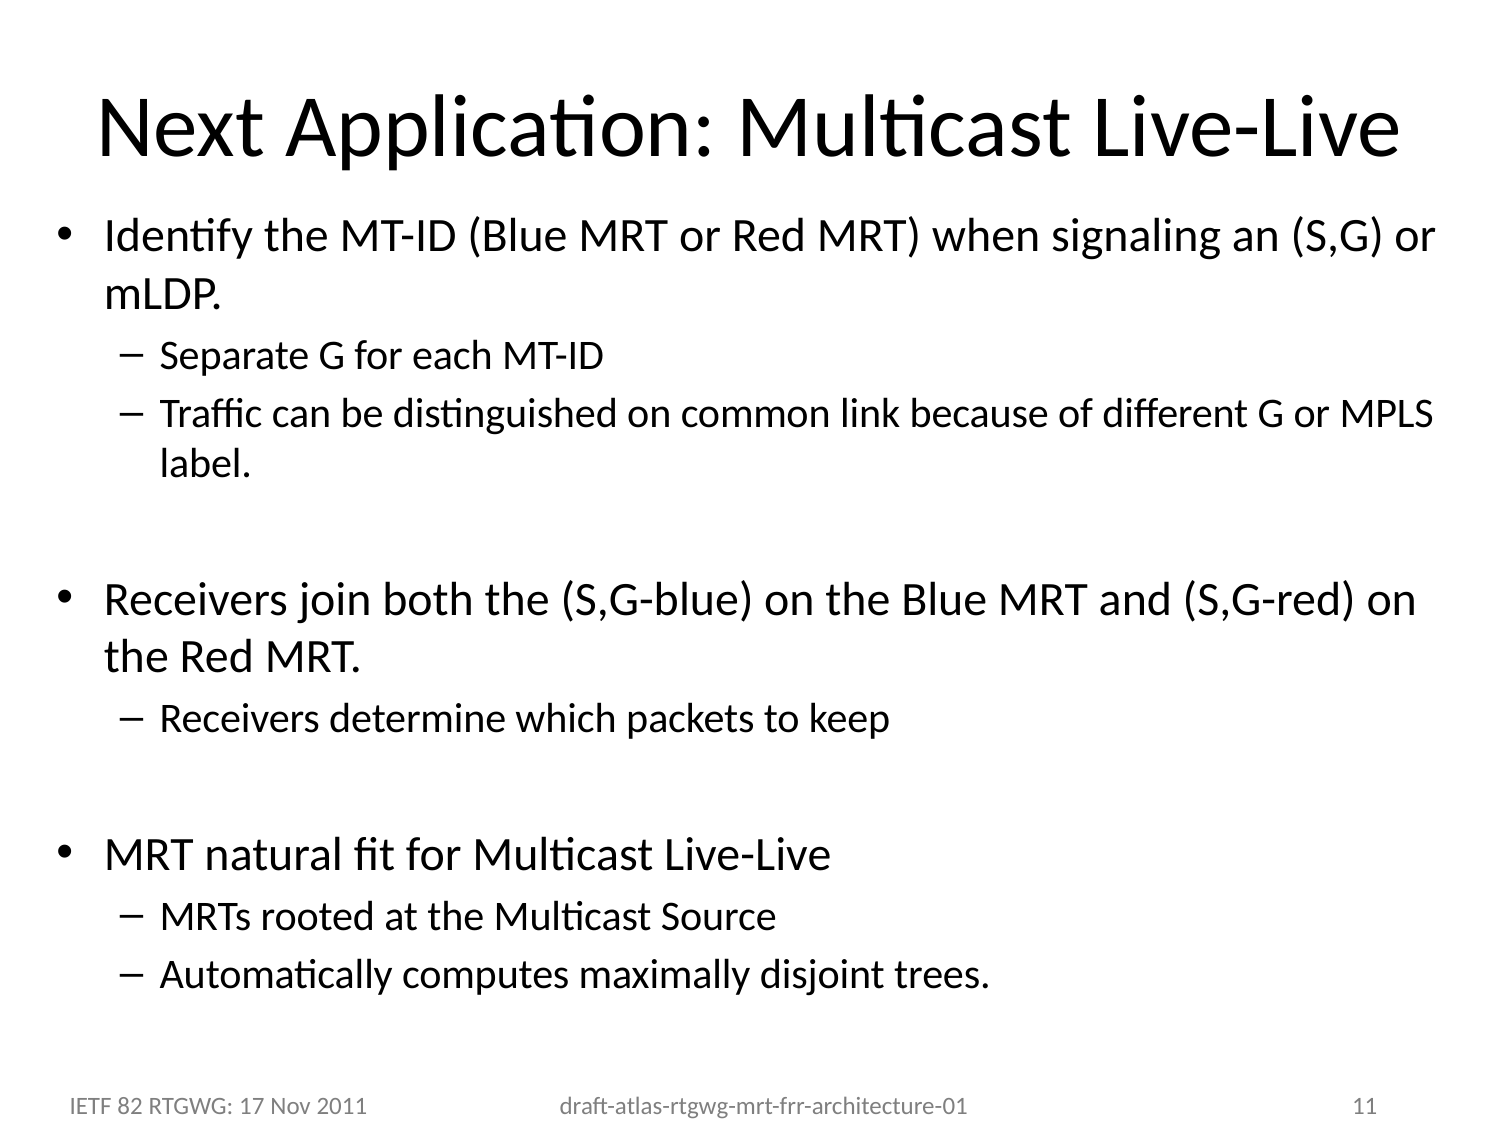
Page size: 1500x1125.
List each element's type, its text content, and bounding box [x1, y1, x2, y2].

list Identify the MT-ID (Blue MRT or Red MRT) when signaling an (S,G) or mLDP. Separate G for each MT-ID Traffic can be distinguished on common link because of different G or MPLS label. Receivers join both the (S,G-blue) on the Blue MRT and (S,G-red) on the Red MRT. Receivers determine which packets to keep MRT natural fit for Multicast Live-Live MRTs rooted at the Multicast Source Automatically computes maximally disjoint trees. [41, 196, 1459, 1005]
title Next Application: Multicast Live-Live [75, 45, 1425, 196]
